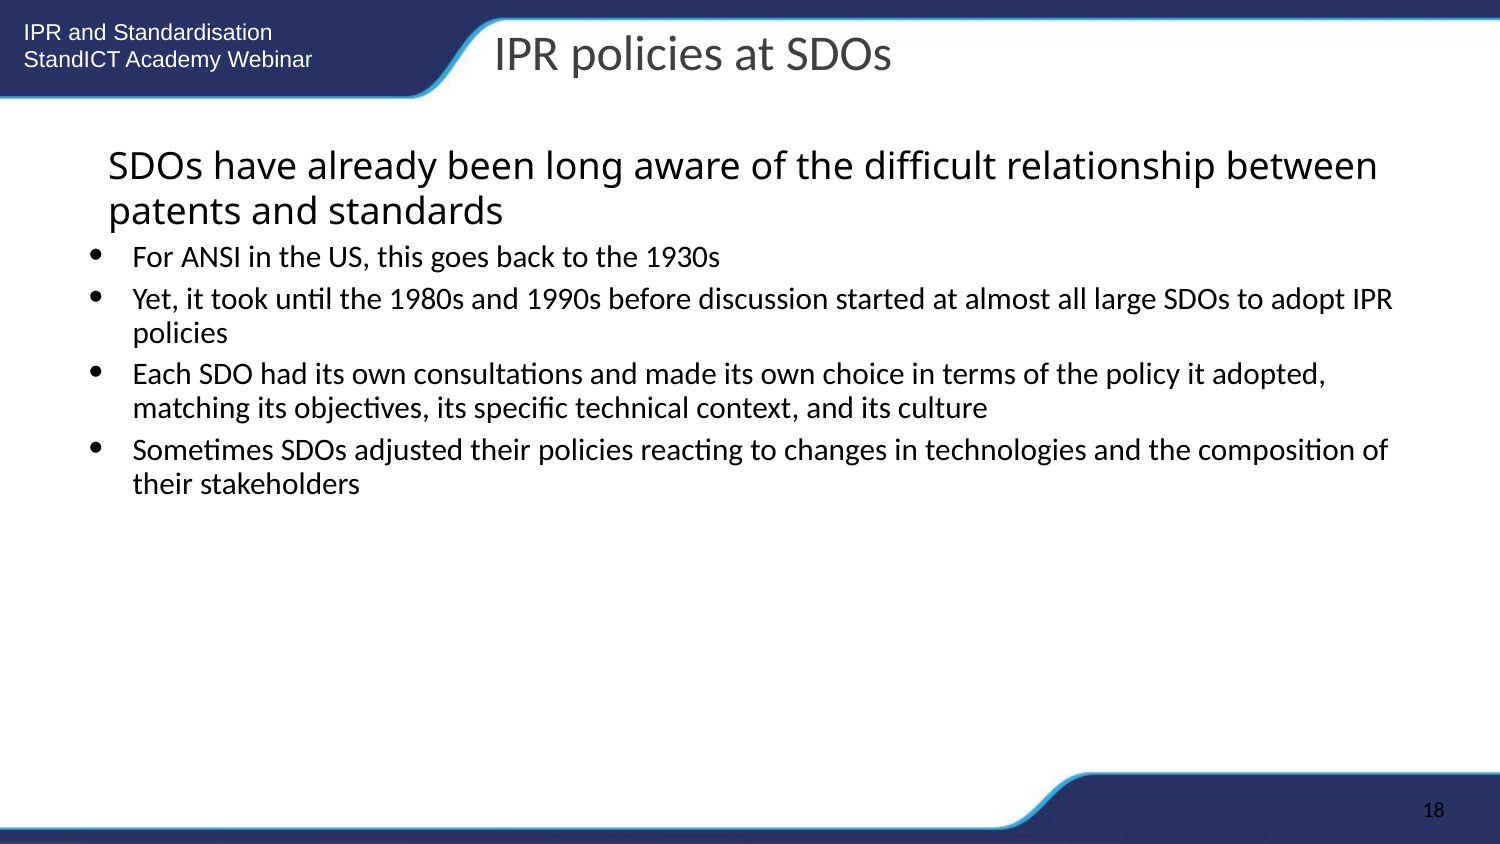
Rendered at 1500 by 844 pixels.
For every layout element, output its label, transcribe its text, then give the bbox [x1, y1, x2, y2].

text_box SDOs have already been long aware of the difficult relationship between patents and standards For ANSI in the US, this goes back to the 1930s Yet, it took until the 1980s and 1990s before discussion started at almost all large SDOs to adopt IPR policies Each SDO had its own consultations and made its own choice in terms of the policy it adopted, matching its objectives, its specific technical context, and its culture Sometimes SDOs adjusted their policies reacting to changes in technologies and the composition of their stakeholders [54, 136, 1436, 513]
text_box IPR policies at SDOs [482, 21, 1293, 129]
picture [0, 0, 1500, 844]
